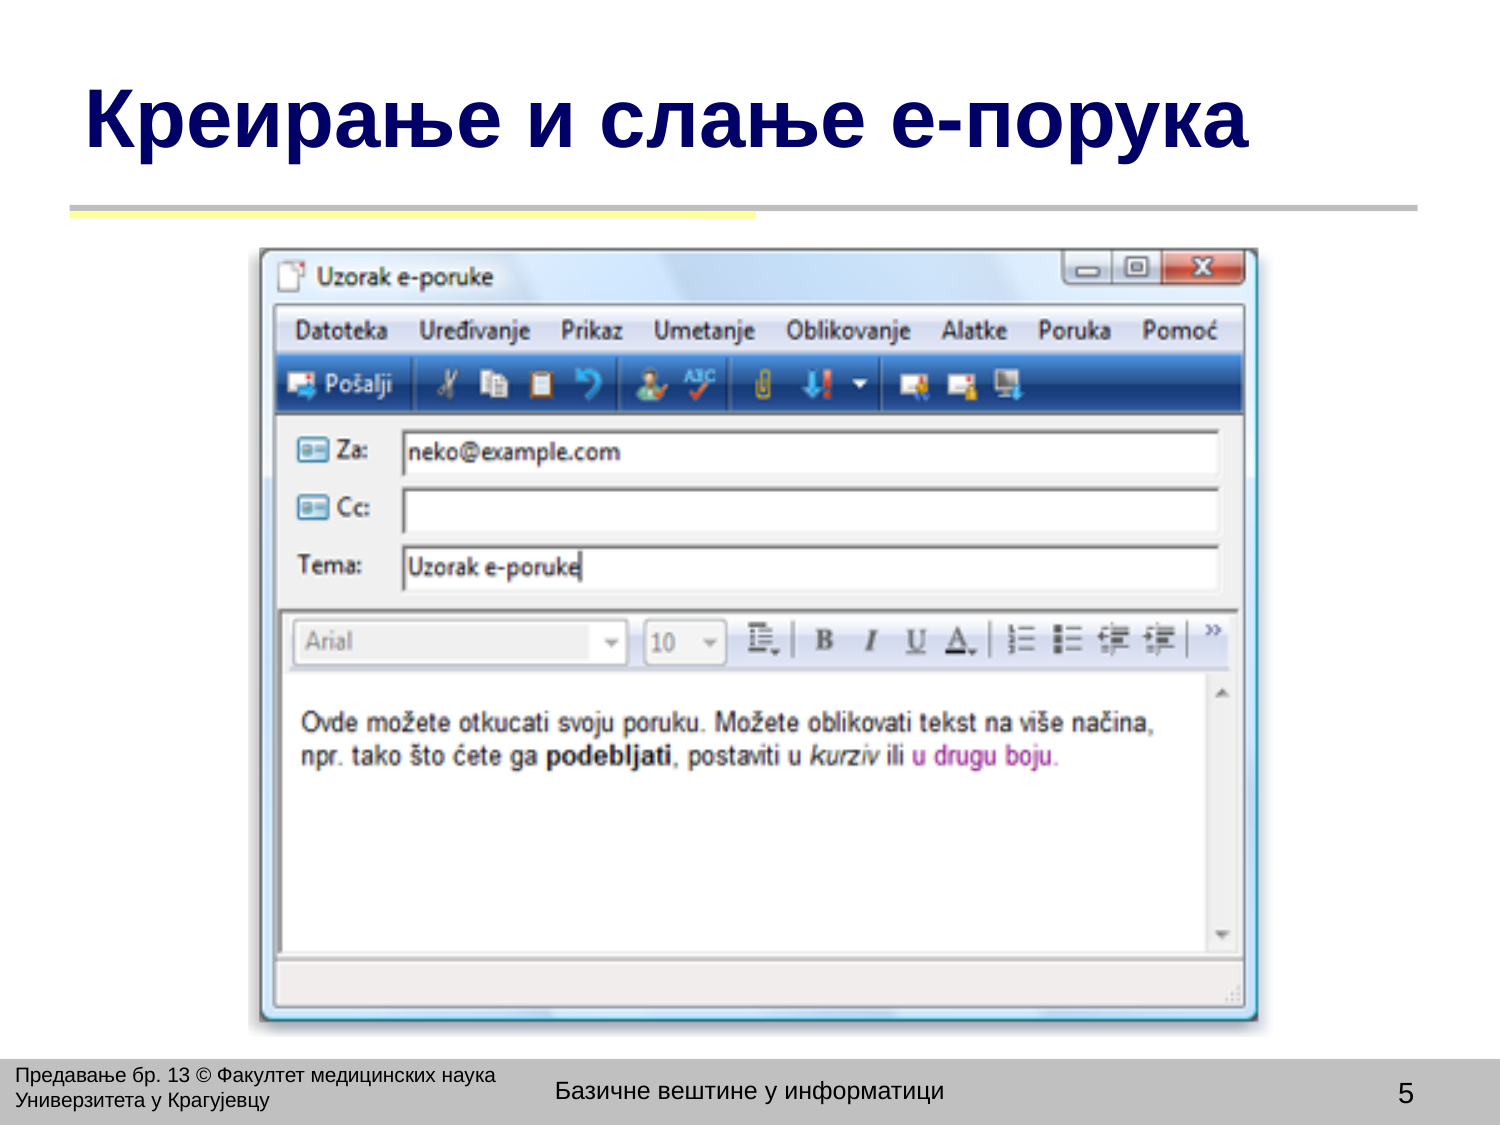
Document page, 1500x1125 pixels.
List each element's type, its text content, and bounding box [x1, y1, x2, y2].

slide_number Предавање бр. 13 © Факултет медицинских наука Универзитета у Крагујевцу [0, 1053, 617, 1108]
title Креирање и слање е-порука [69, 19, 1426, 208]
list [247, 236, 1274, 1037]
footer Базичне вештине у информатици [512, 1066, 988, 1125]
slide_number 5 [1079, 1066, 1430, 1125]
